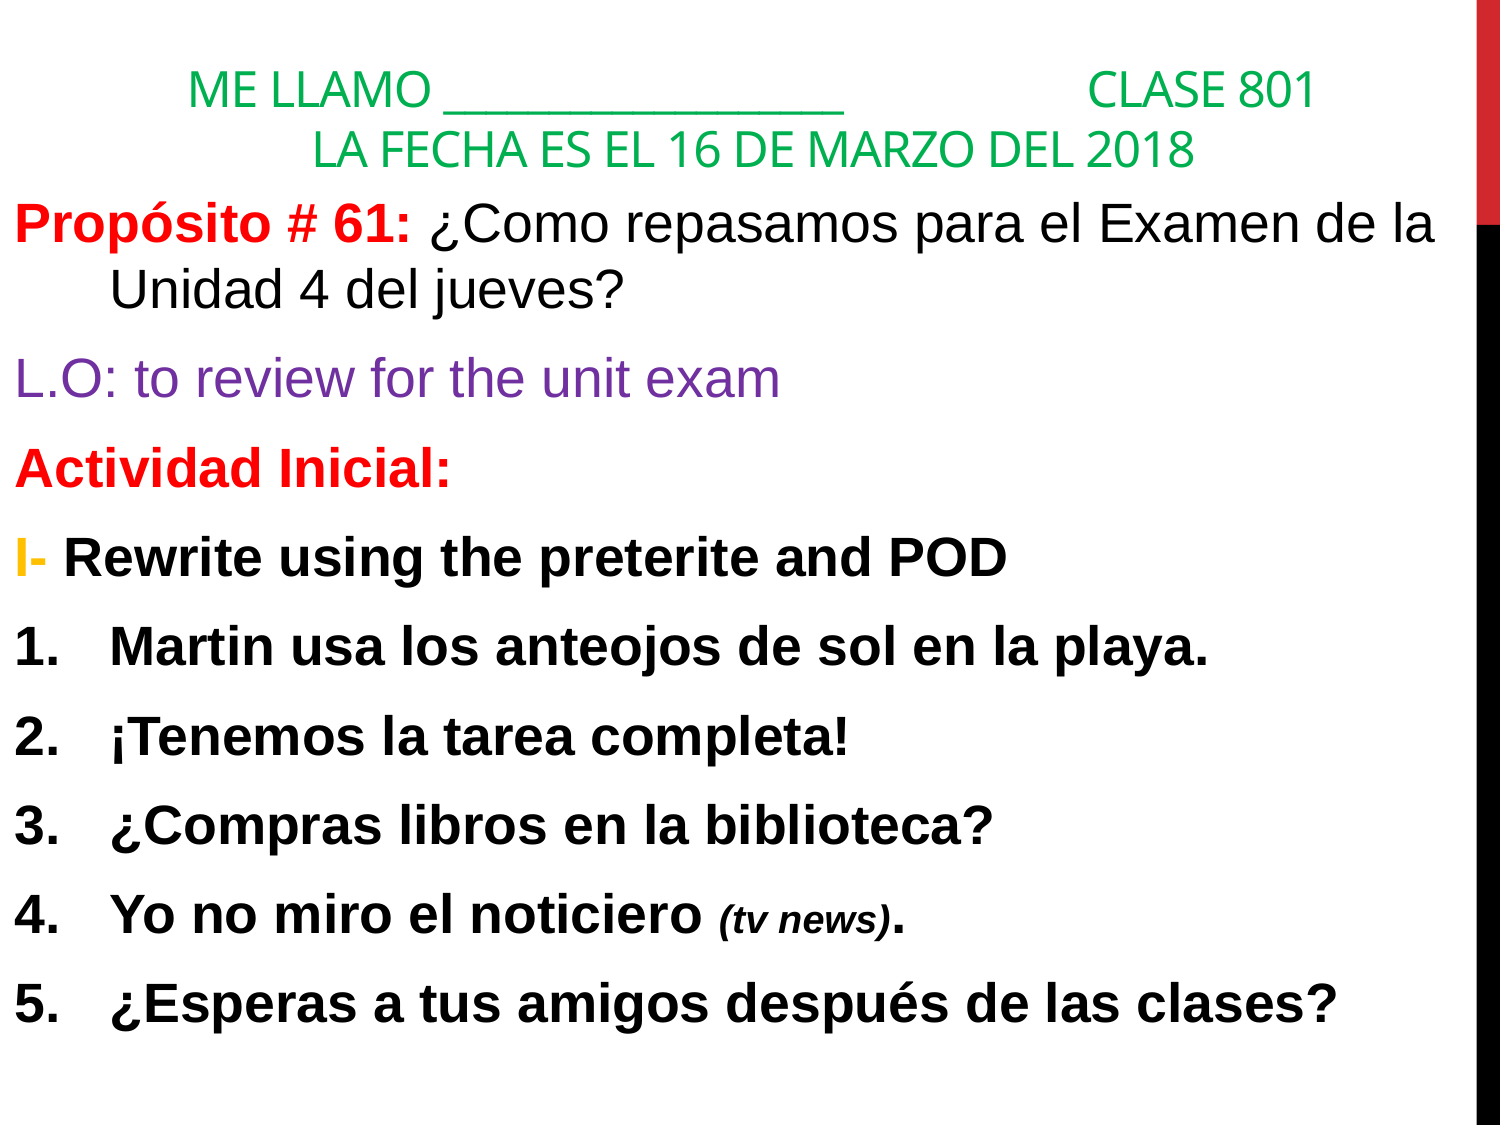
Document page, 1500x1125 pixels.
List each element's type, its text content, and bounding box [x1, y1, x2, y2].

text_box Me llamo ___________________ Clase 801 La fecha es el 16 de MARZo del 2018 [3, 50, 1500, 179]
text_box Propósito # 61: ¿Como repasamos para el Examen de la Unidad 4 del jueves? L.O: to review for the unit exam Actividad Inicial: I- Rewrite using the preterite and POD Martin usa los anteojos de sol en la playa. ¡Tenemos la tarea completa! ¿Compras libros en la biblioteca? Yo no miro el noticiero (tv news). ¿Esperas a tus amigos después de las clases? [0, 179, 1500, 1050]
